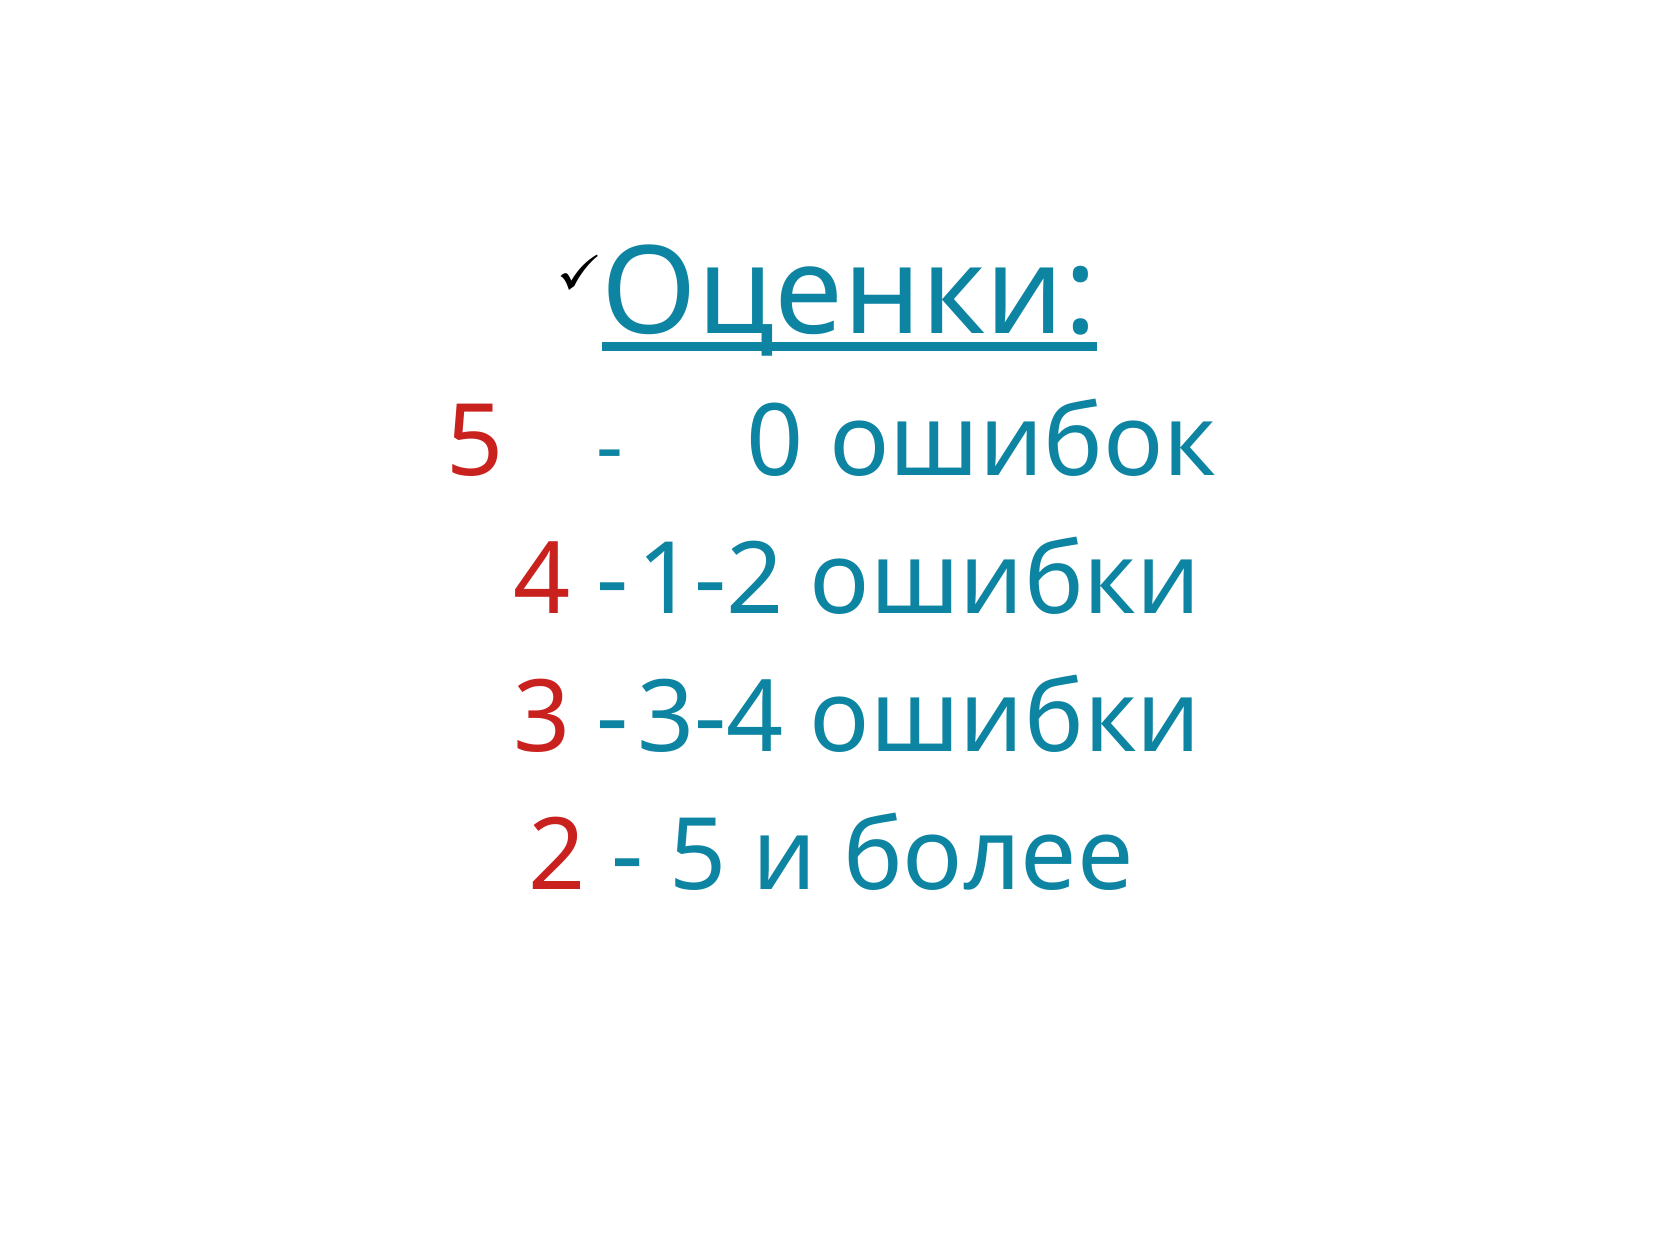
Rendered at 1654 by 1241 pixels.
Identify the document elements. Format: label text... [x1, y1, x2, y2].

text_box Оценки: 5 - 0 ошибок 4 - 1-2 ошибки 3 - 3-4 ошибки 2 - 5 и более [82, 188, 1571, 1146]
